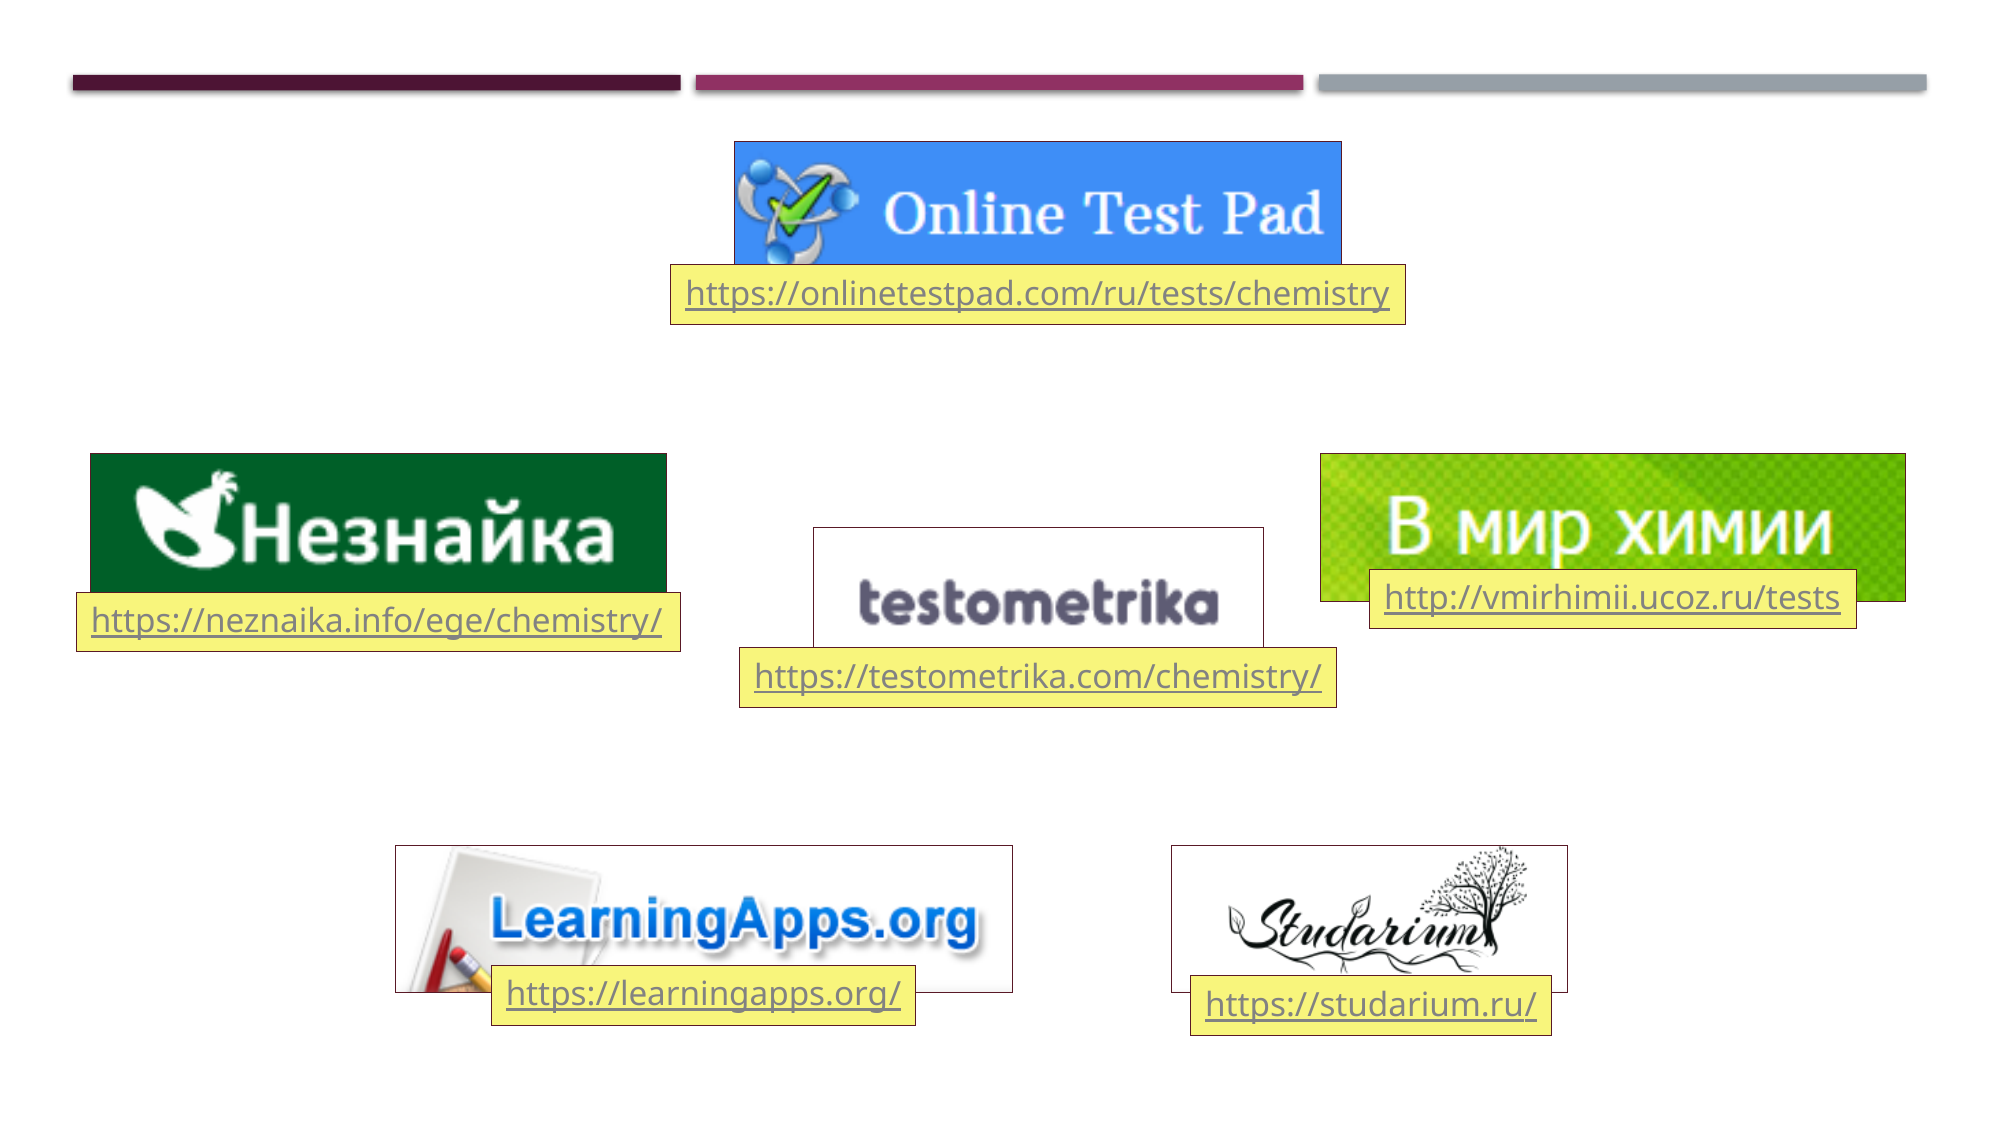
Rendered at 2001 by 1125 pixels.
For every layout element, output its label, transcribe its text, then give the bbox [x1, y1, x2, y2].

picture [394, 844, 1013, 994]
picture [1319, 453, 1906, 603]
picture [733, 140, 1343, 290]
text_box https://onlinetestpad.com/ru/tests/chemistry [670, 264, 1406, 325]
text_box https://neznaika.info/ege/chemistry/ [76, 592, 681, 652]
text_box https://learningapps.org/ [491, 1003, 916, 1026]
picture [1170, 844, 1568, 994]
text_box http://vmirhimii.ucoz.ru/tests [1369, 611, 1857, 629]
text_box https://studarium.ru/ [1190, 1003, 1552, 1036]
text_box https://testometrika.com/chemistry/ [739, 647, 1337, 708]
picture [89, 453, 668, 603]
picture [812, 527, 1264, 676]
